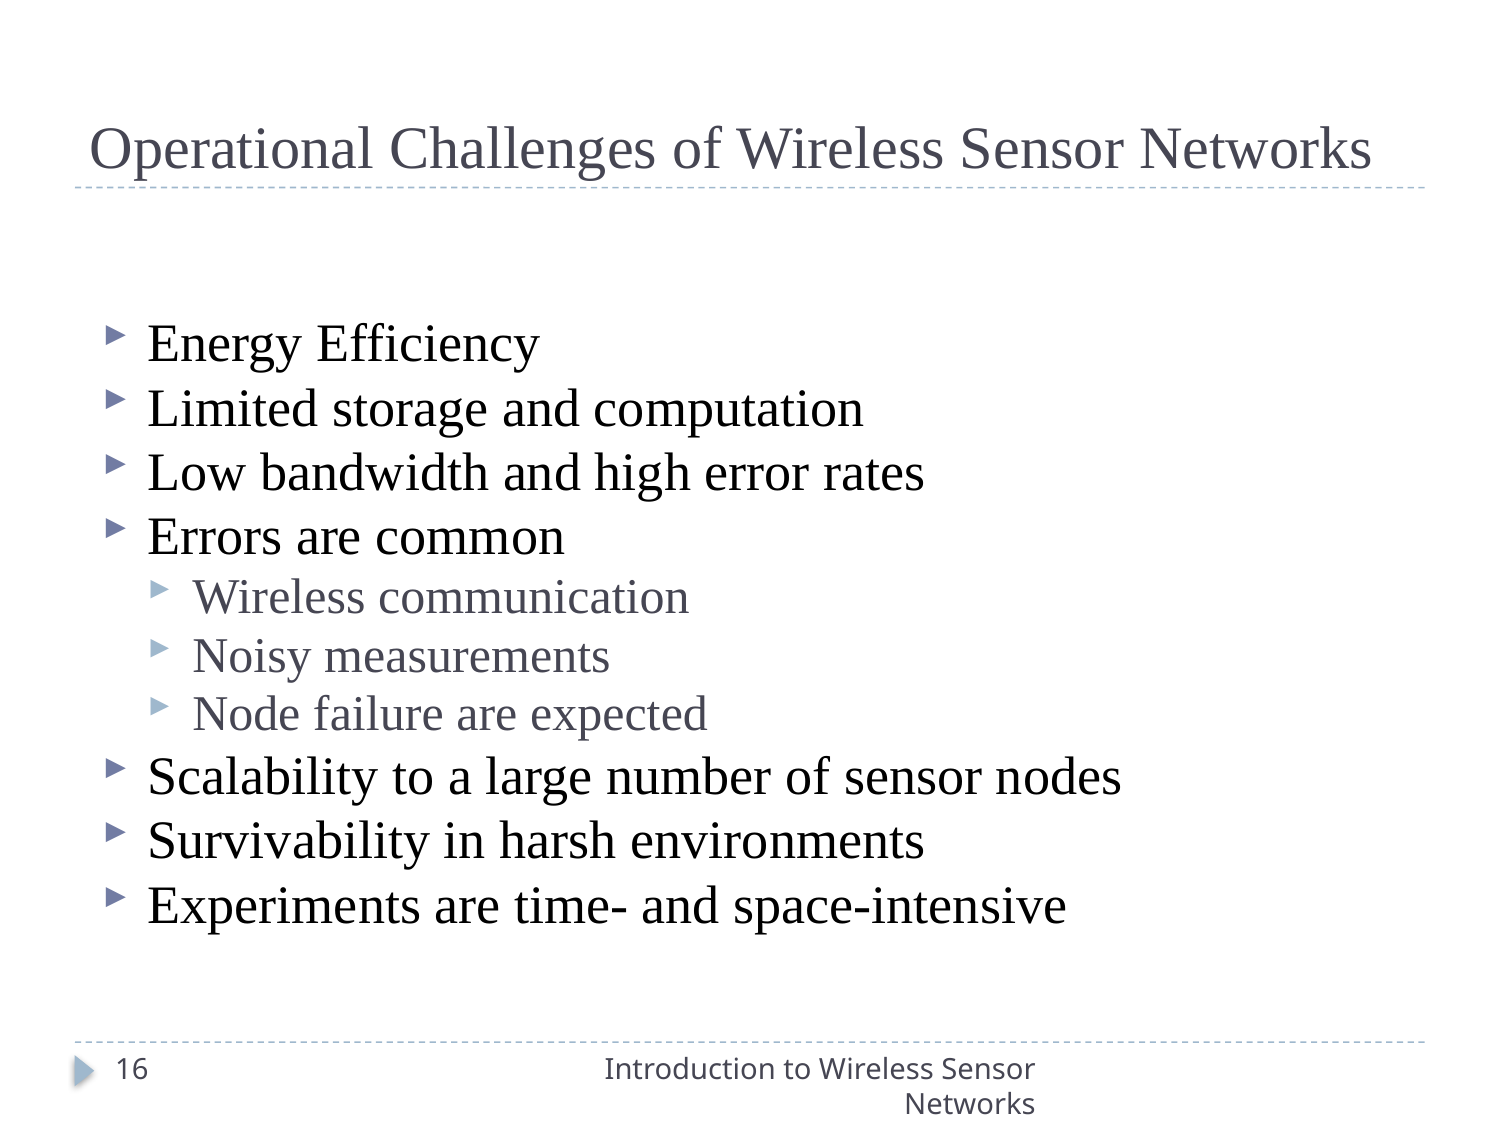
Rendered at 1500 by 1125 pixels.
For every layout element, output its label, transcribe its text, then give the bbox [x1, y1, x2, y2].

list Energy Efficiency Limited storage and computation Low bandwidth and high error rates Errors are common Wireless communication Noisy measurements Node failure are expected Scalability to a large number of sensor nodes Survivability in harsh environments Experiments are time- and space-intensive [87, 312, 1400, 988]
title Operational Challenges of Wireless Sensor Networks [75, 24, 1425, 188]
footer Introduction to Wireless Sensor Networks [475, 1042, 1051, 1103]
slide_number 16 [100, 1042, 426, 1103]
